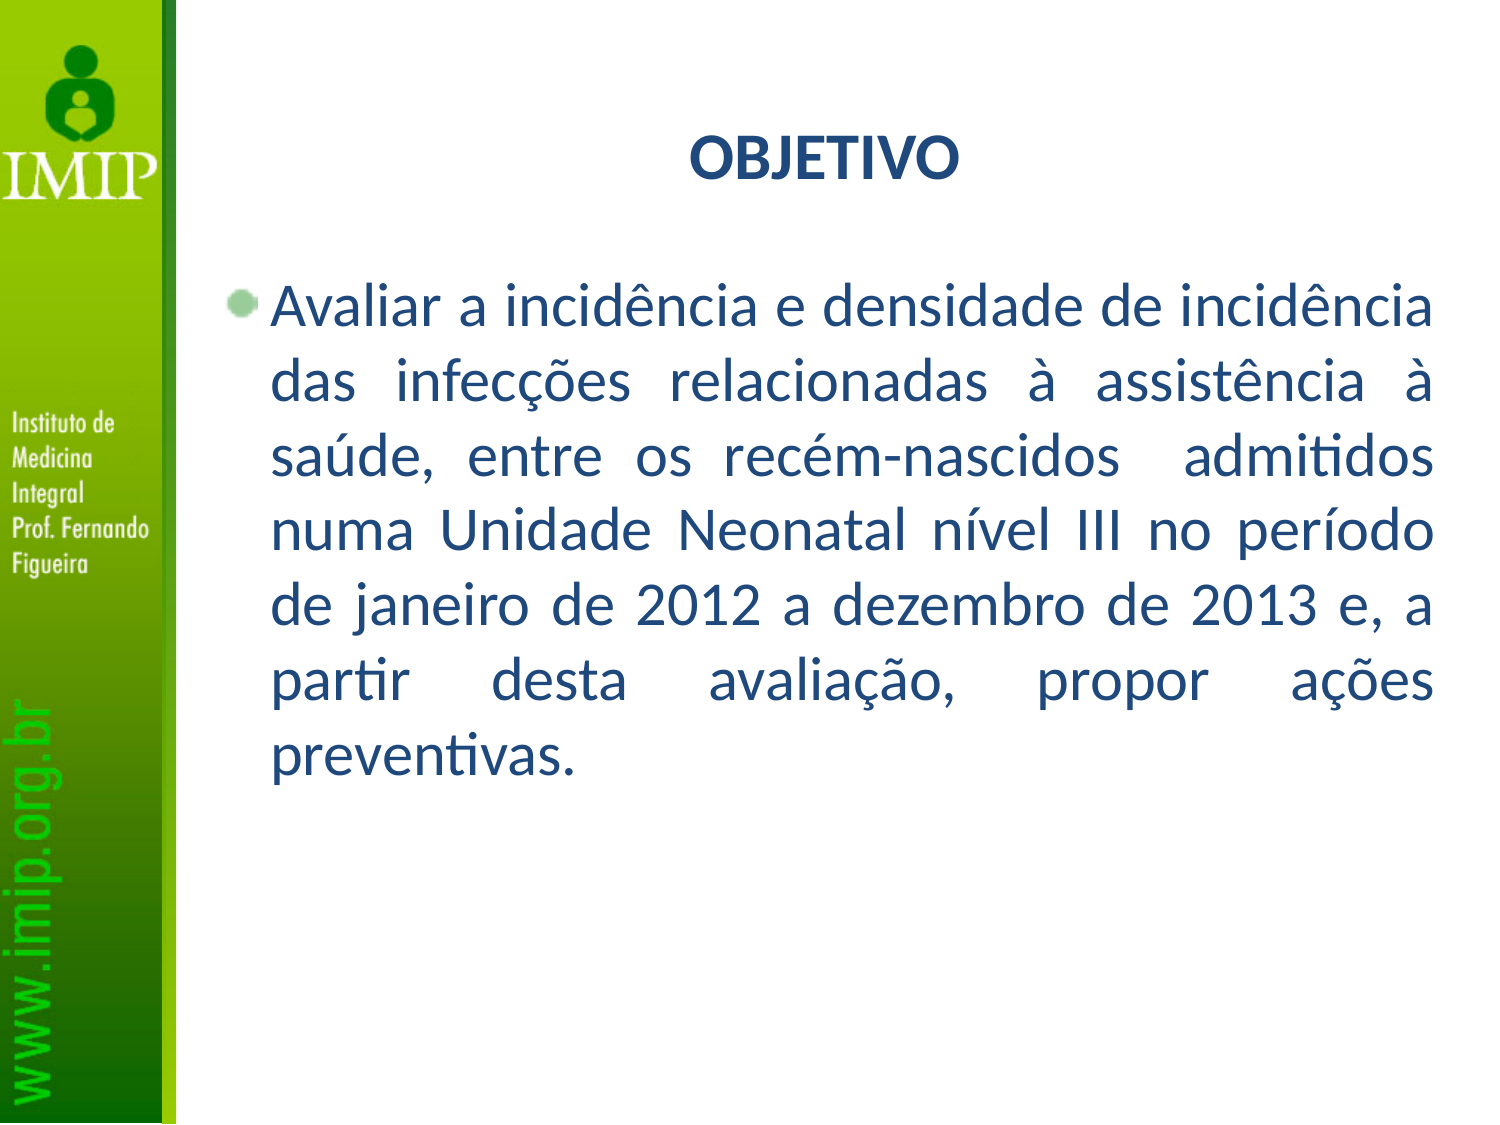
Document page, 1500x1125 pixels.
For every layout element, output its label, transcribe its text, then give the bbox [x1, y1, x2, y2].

picture [0, 0, 162, 1123]
text_box OBJETIVO Avaliar a incidência e densidade de incidência das infecções relacionadas à assistência à saúde, entre os recém-nascidos admitidos numa Unidade Neonatal nível III no período de janeiro de 2012 a dezembro de 2013 e, a partir desta avaliação, propor ações preventivas. [199, 105, 1452, 871]
picture [213, 279, 258, 323]
